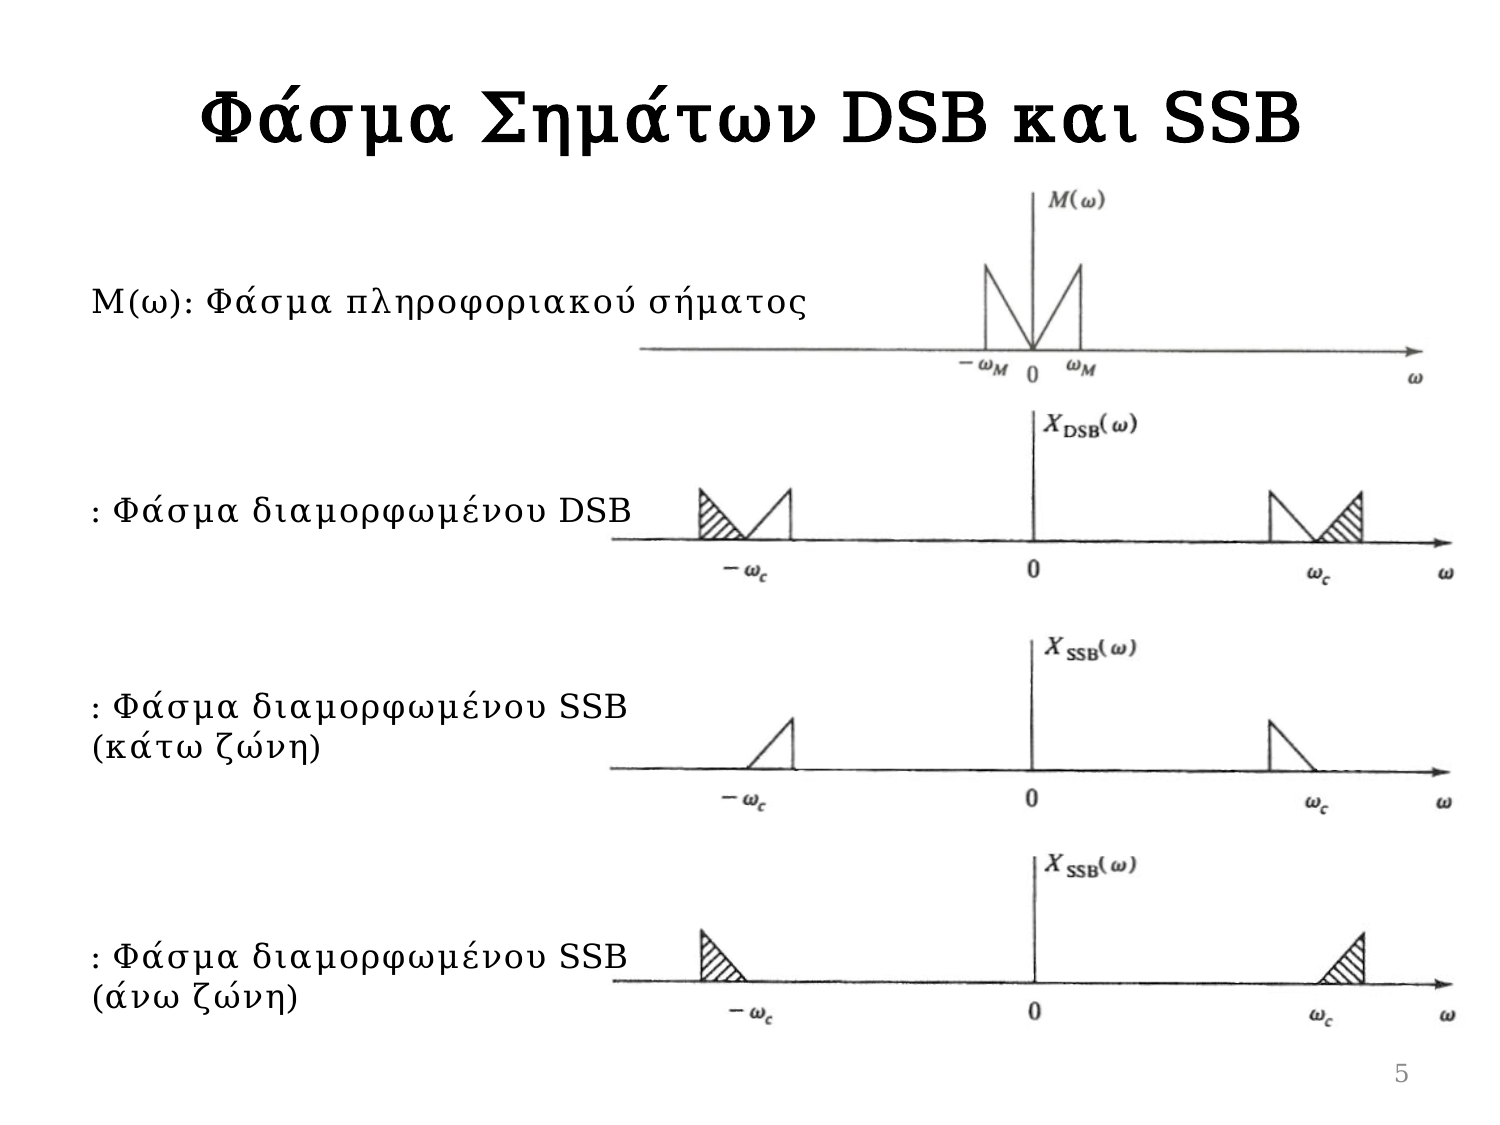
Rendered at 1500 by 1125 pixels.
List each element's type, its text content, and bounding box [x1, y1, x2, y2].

picture [594, 172, 1494, 597]
picture [594, 621, 1495, 1052]
slide_number 5 [1222, 1058, 1425, 1103]
title Φάσμα Σημάτων DSB και SSB [75, 20, 1425, 209]
